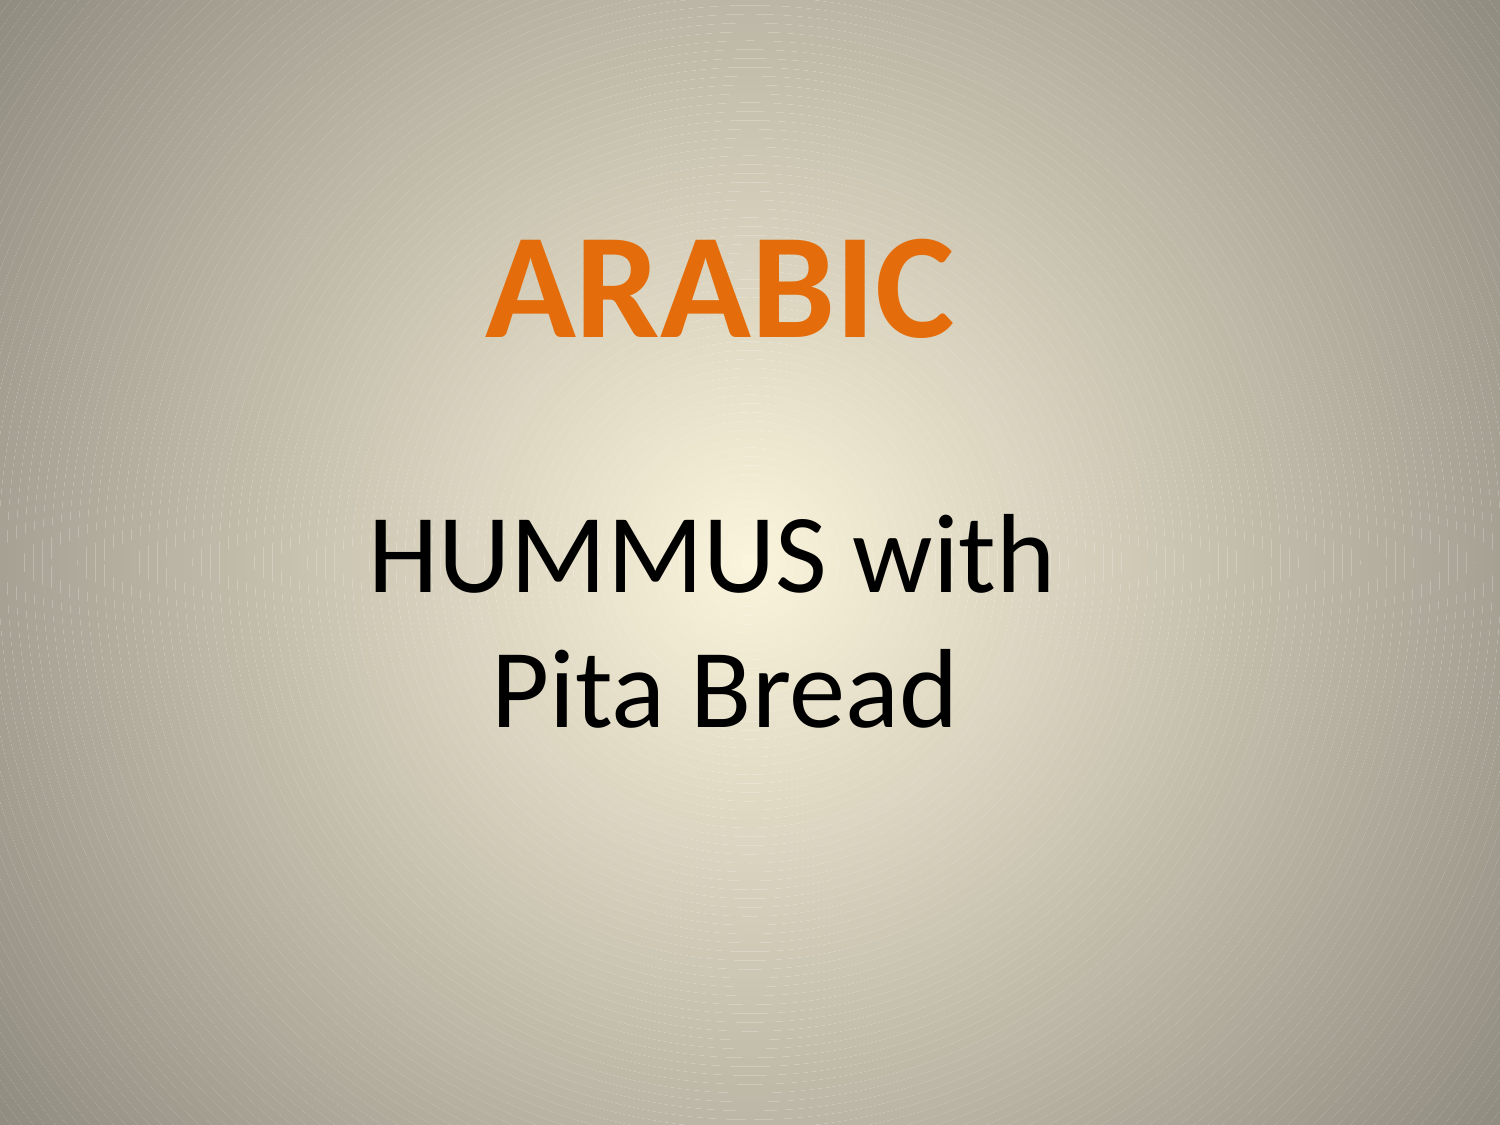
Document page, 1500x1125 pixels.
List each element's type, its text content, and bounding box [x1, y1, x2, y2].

text_box HUMMUS with Pita Bread [237, 337, 1188, 893]
text_box ARABIC [300, 0, 1250, 375]
